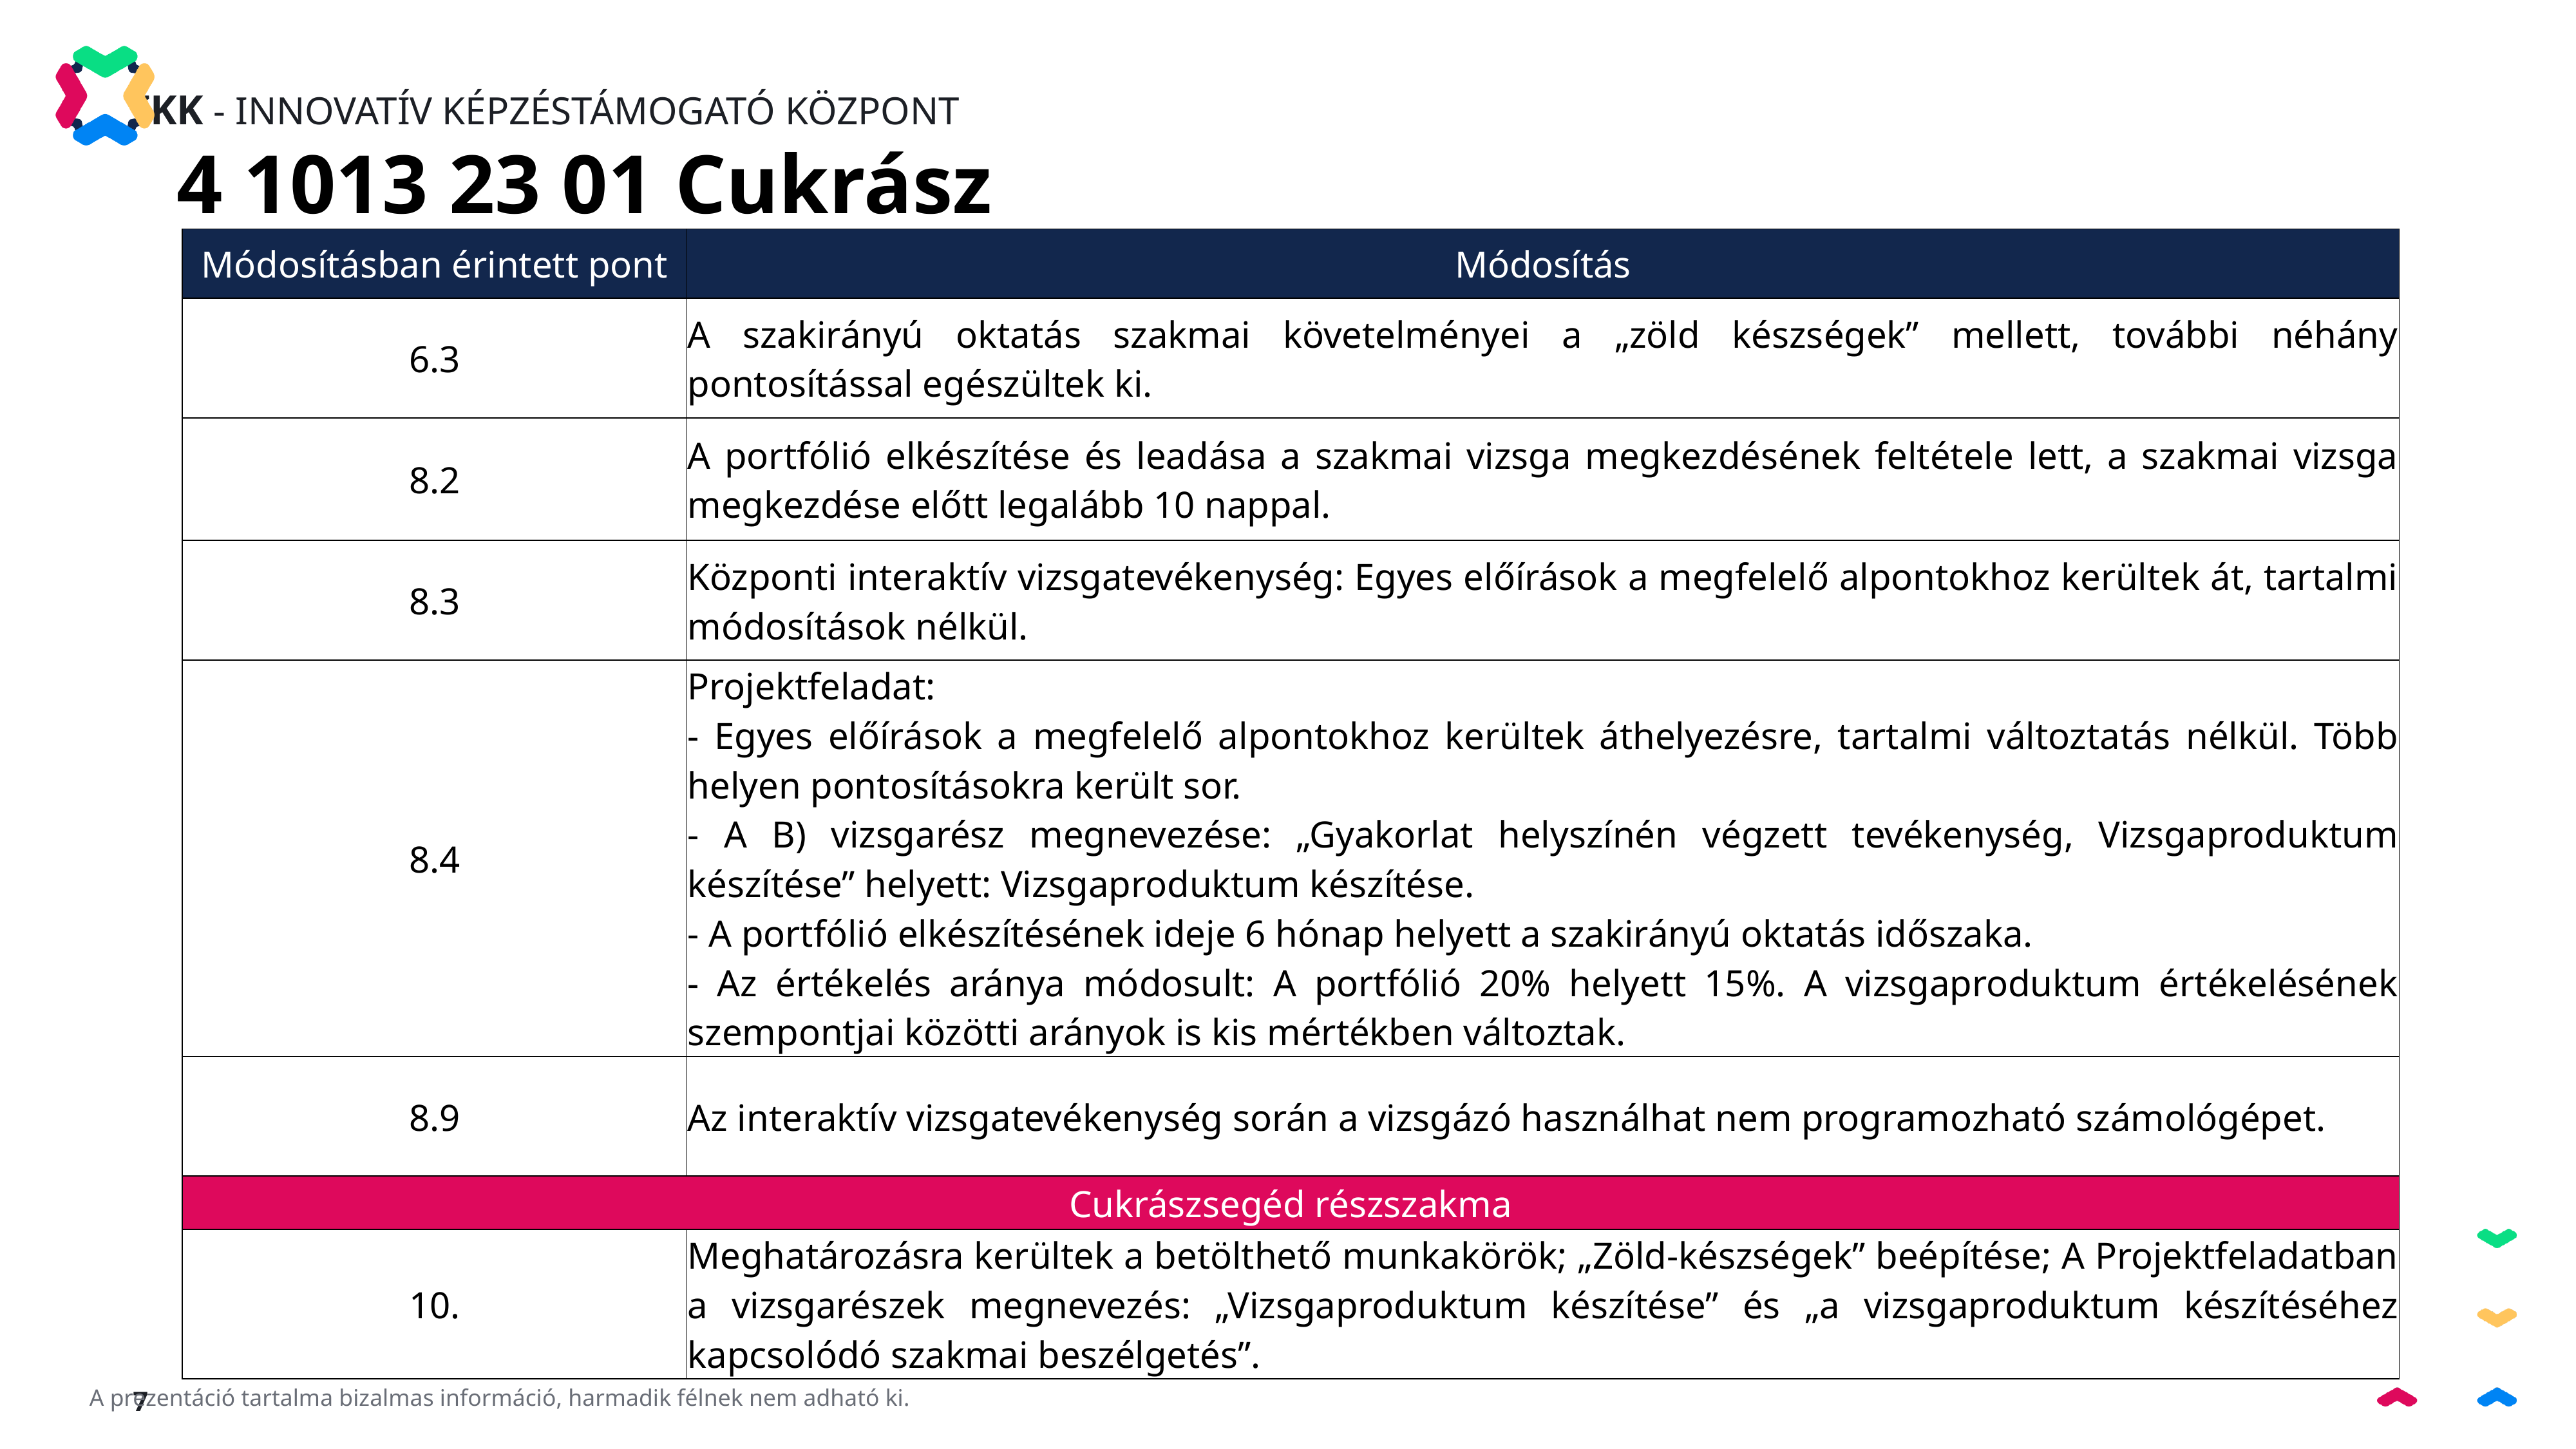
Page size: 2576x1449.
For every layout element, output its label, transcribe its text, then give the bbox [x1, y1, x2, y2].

table_cell 6.3 [183, 299, 687, 417]
table_header Módosítás [687, 229, 2399, 298]
list 4 1013 23 01 Cukrász [176, 133, 2295, 229]
table_cell Meghatározásra kerültek a betölthető munkakörök; „Zöld-készségek” beépítése; A Projektfeladatban a vizsgarészek megnevezés: „Vizsgaproduktum készítése” és „a vizsgaproduktum készítéséhez kapcsolódó szakmai beszélgetés”. [687, 1230, 2399, 1378]
table_cell Cukrászsegéd részszakma [183, 1177, 2399, 1229]
table_cell 10. [183, 1230, 687, 1378]
table_cell A portfólió elkészítése és leadása a szakmai vizsga megkezdésének feltétele lett, a szakmai vizsga megkezdése előtt legalább 10 nappal. [687, 419, 2399, 540]
table_cell 8.4 [183, 661, 687, 1056]
table_cell 8.3 [183, 541, 687, 659]
picture [2377, 1229, 2517, 1406]
picture [55, 46, 155, 146]
table_cell Az interaktív vizsgatevékenység során a vizsgázó használhat nem programozható számológépet. [687, 1057, 2399, 1175]
table_cell 8.2 [183, 419, 687, 540]
table_header Módosításban érintett pont [183, 229, 687, 298]
table_cell A szakirányú oktatás szakmai követelményei a „zöld készségek” mellett, további néhány pontosítással egészültek ki. [687, 299, 2399, 417]
table_cell Projektfeladat: - Egyes előírások a megfelelő alpontokhoz kerültek áthelyezésre, tartalmi változtatás nélkül. Több helyen pontosításokra került sor. - A B) vizsgarész megnevezése: „Gyakorlat helyszínén végzett tevékenység, Vizsgaproduktum készítése” helyett: Vizsgaproduktum készítése. - A portfólió elkészítésének ideje 6 hónap helyett a szakirányú oktatás időszaka. - Az értékelés aránya módosult: A portfólió 20% helyett 15%. A vizsgaproduktum értékelésének szempontjai közötti arányok is kis mértékben változtak. [687, 661, 2399, 1056]
table_cell Központi interaktív vizsgatevékenység: Egyes előírások a megfelelő alpontokhoz kerültek át, tartalmi módosítások nélkül. [687, 541, 2399, 659]
table_cell 8.9 [183, 1057, 687, 1175]
